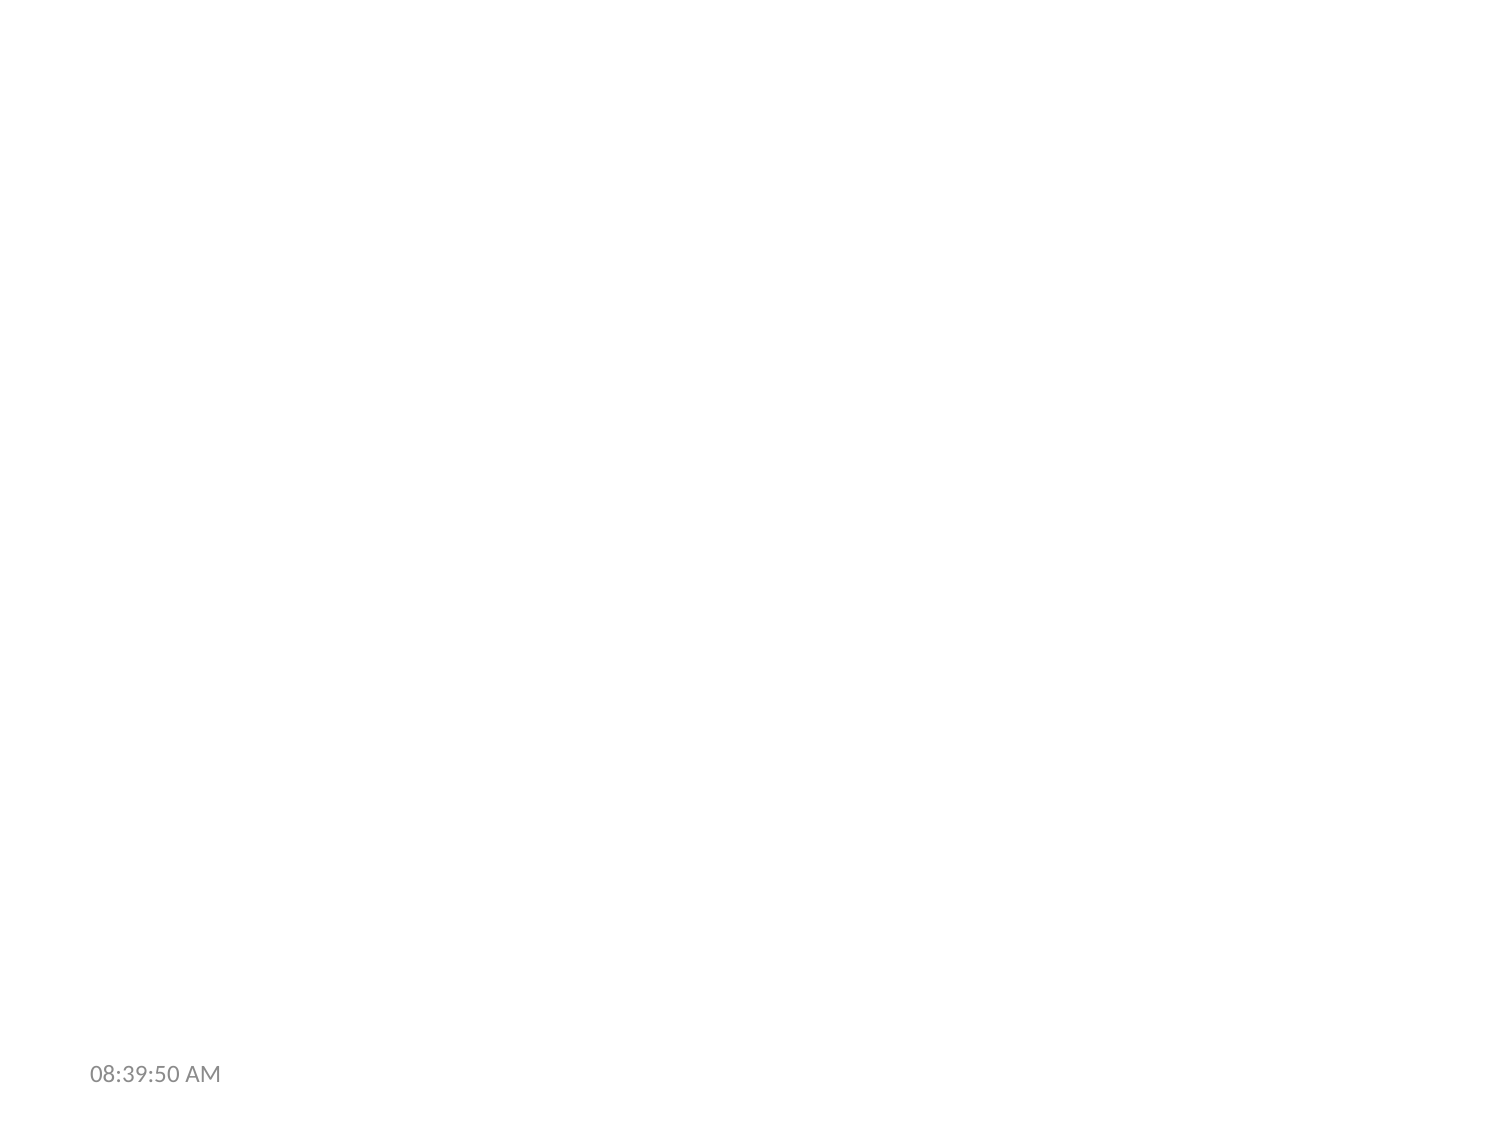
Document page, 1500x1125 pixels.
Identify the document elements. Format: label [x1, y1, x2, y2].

slide_number [75, 1042, 425, 1103]
